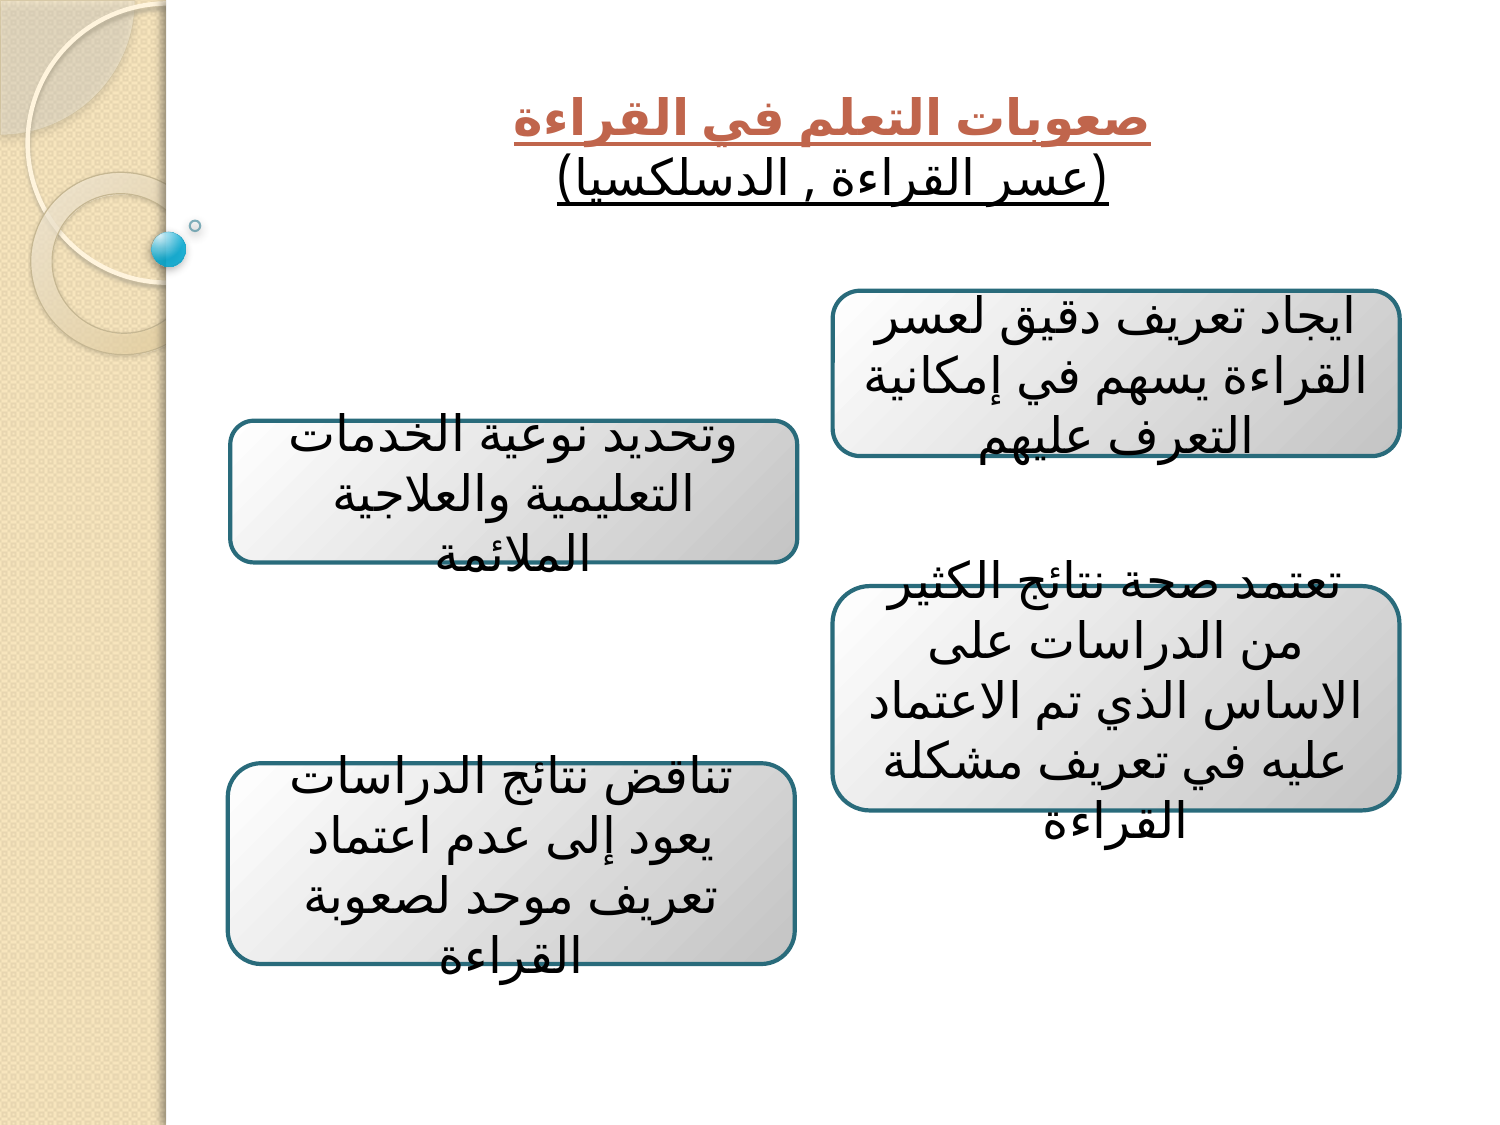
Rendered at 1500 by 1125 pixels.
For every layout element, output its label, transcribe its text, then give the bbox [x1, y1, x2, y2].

text_box وتحديد نوعية الخدمات التعليمية والعلاجية الملائمة [228, 418, 800, 565]
text_box تناقض نتائج الدراسات يعود إلى عدم اعتماد تعريف موحد لصعوبة القراءة [225, 761, 797, 967]
text_box ايجاد تعريف دقيق لعسر القراءة يسهم في إمكانية التعرف عليهم [830, 288, 1402, 459]
text_box صعوبات التعلم في القراءة (عسر القراءة , الدسلكسيا) [230, 78, 1435, 213]
text_box تعتمد صحة نتائج الكثير من الدراسات على الاساس الذي تم الاعتماد عليه في تعريف مشكلة القراءة [830, 583, 1402, 813]
